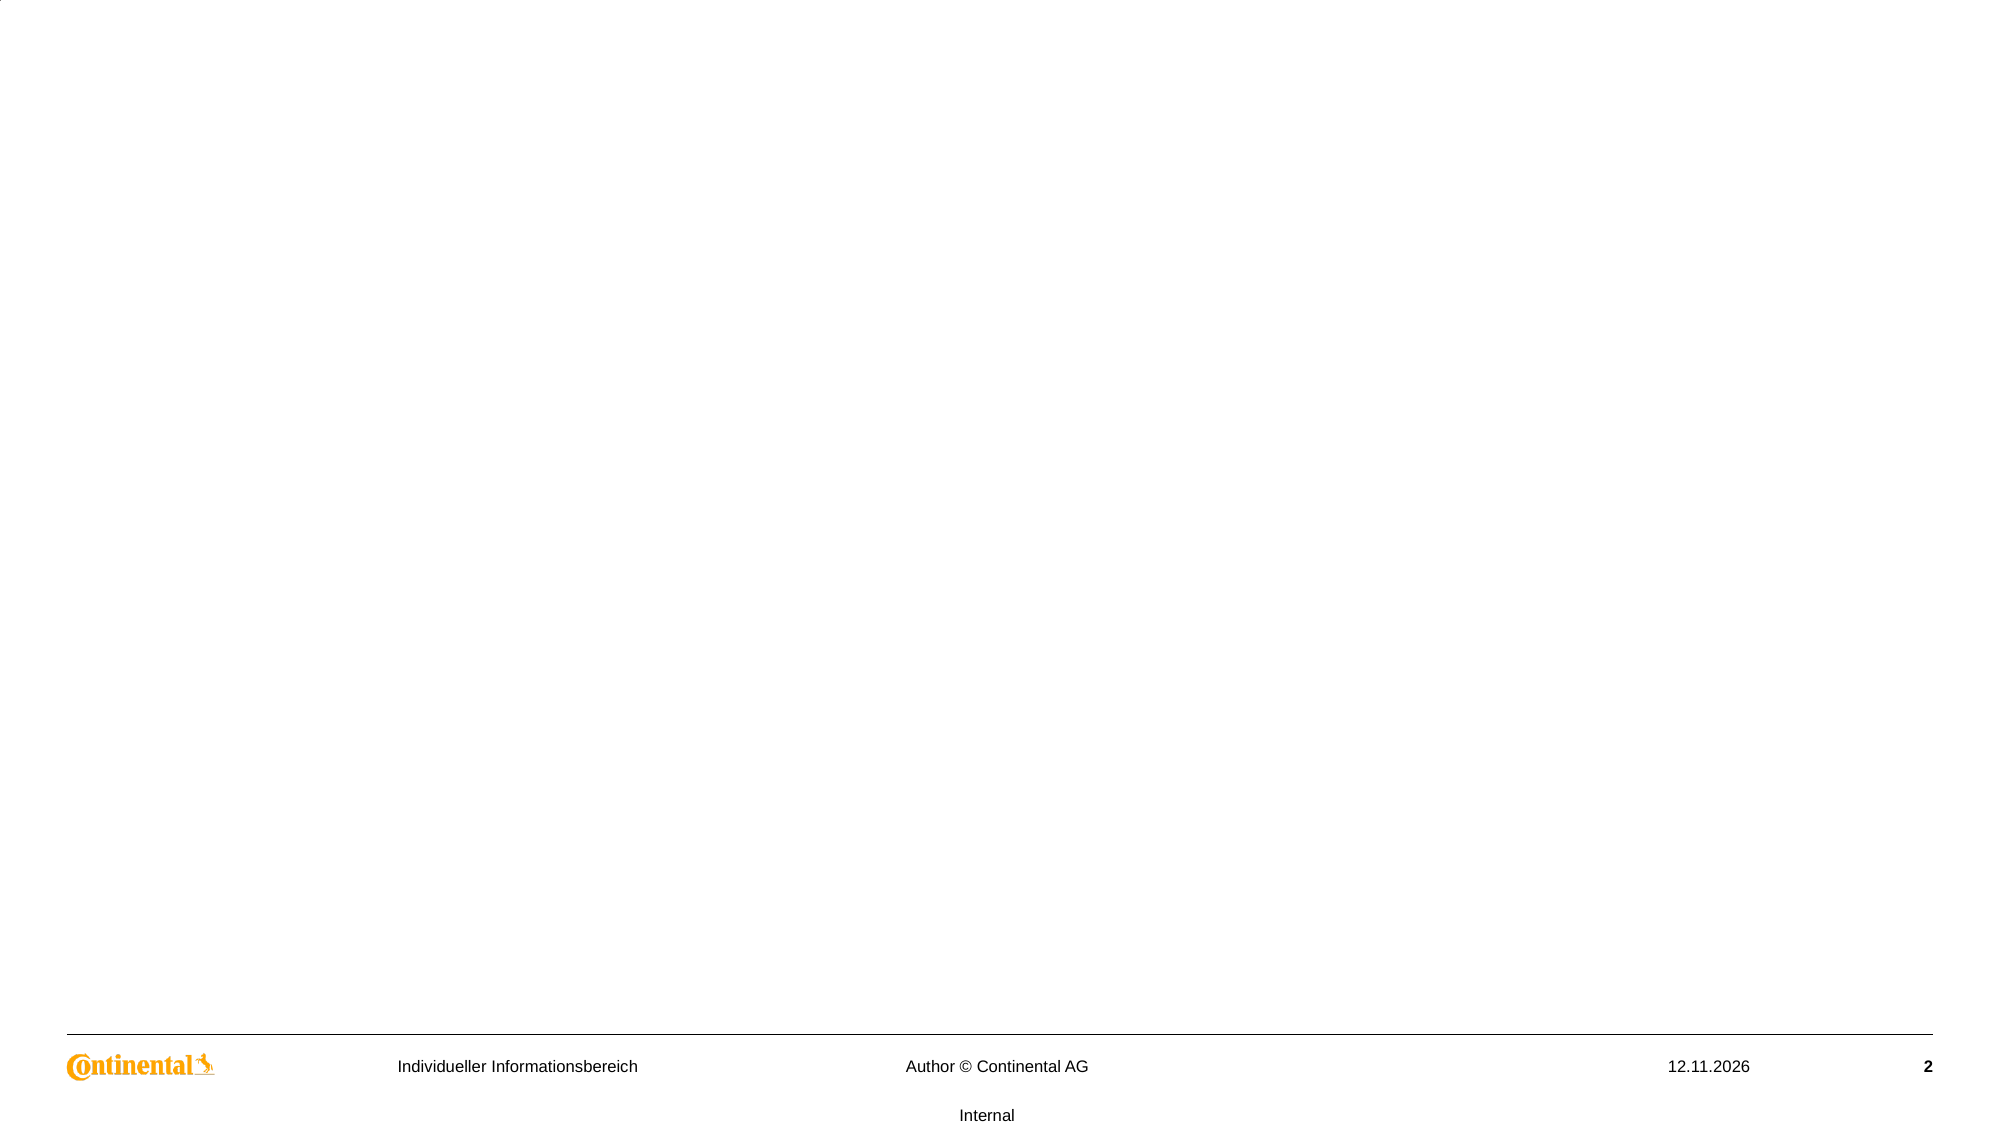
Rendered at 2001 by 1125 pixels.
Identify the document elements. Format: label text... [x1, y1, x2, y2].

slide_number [1590, 1053, 1751, 1079]
slide_number 2 [1850, 1053, 1933, 1079]
footer Author © Continental AG [793, 1053, 1207, 1079]
